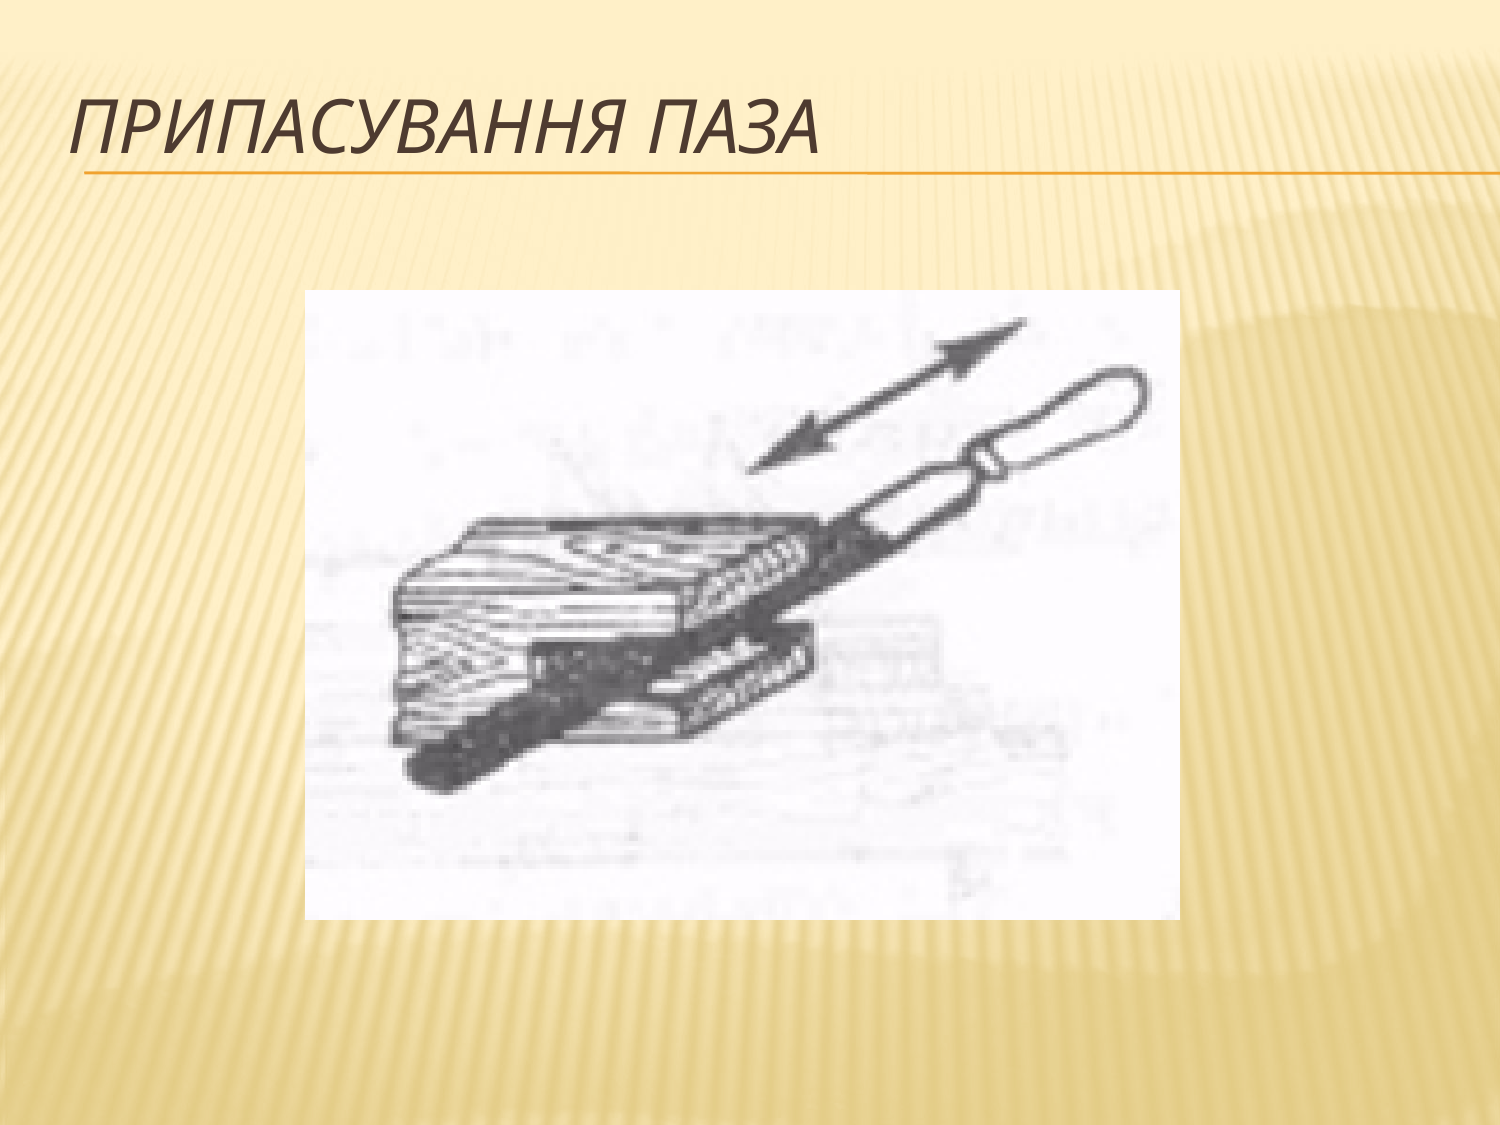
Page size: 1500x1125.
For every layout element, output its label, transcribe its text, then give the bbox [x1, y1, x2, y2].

title Припасування паза [53, 54, 1479, 192]
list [300, 290, 1181, 925]
